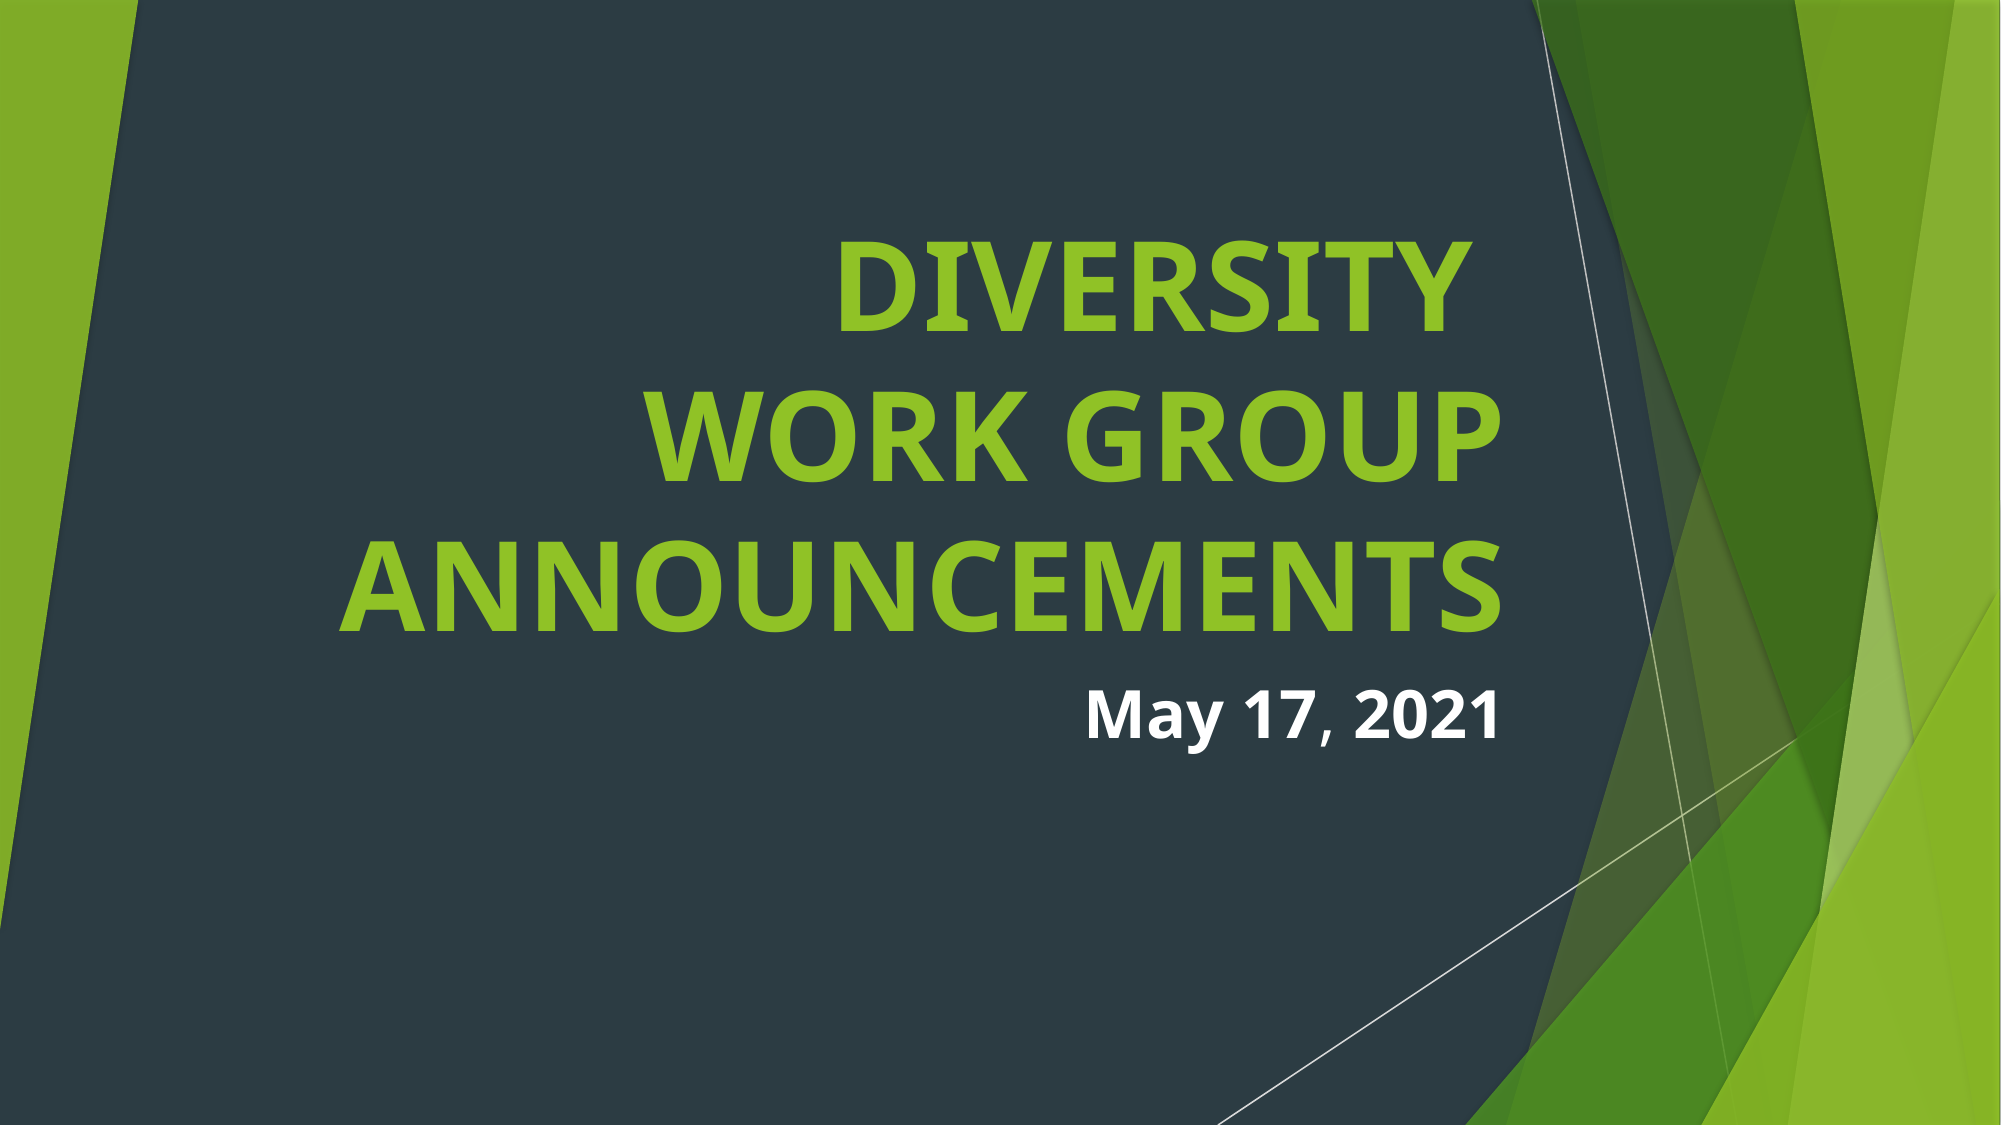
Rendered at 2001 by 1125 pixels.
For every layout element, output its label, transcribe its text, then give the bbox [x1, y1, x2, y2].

subtitle May 17, 2021 [247, 664, 1522, 845]
title DIVERSITY WORK GROUP ANNOUNCEMENTS [195, 394, 1522, 665]
